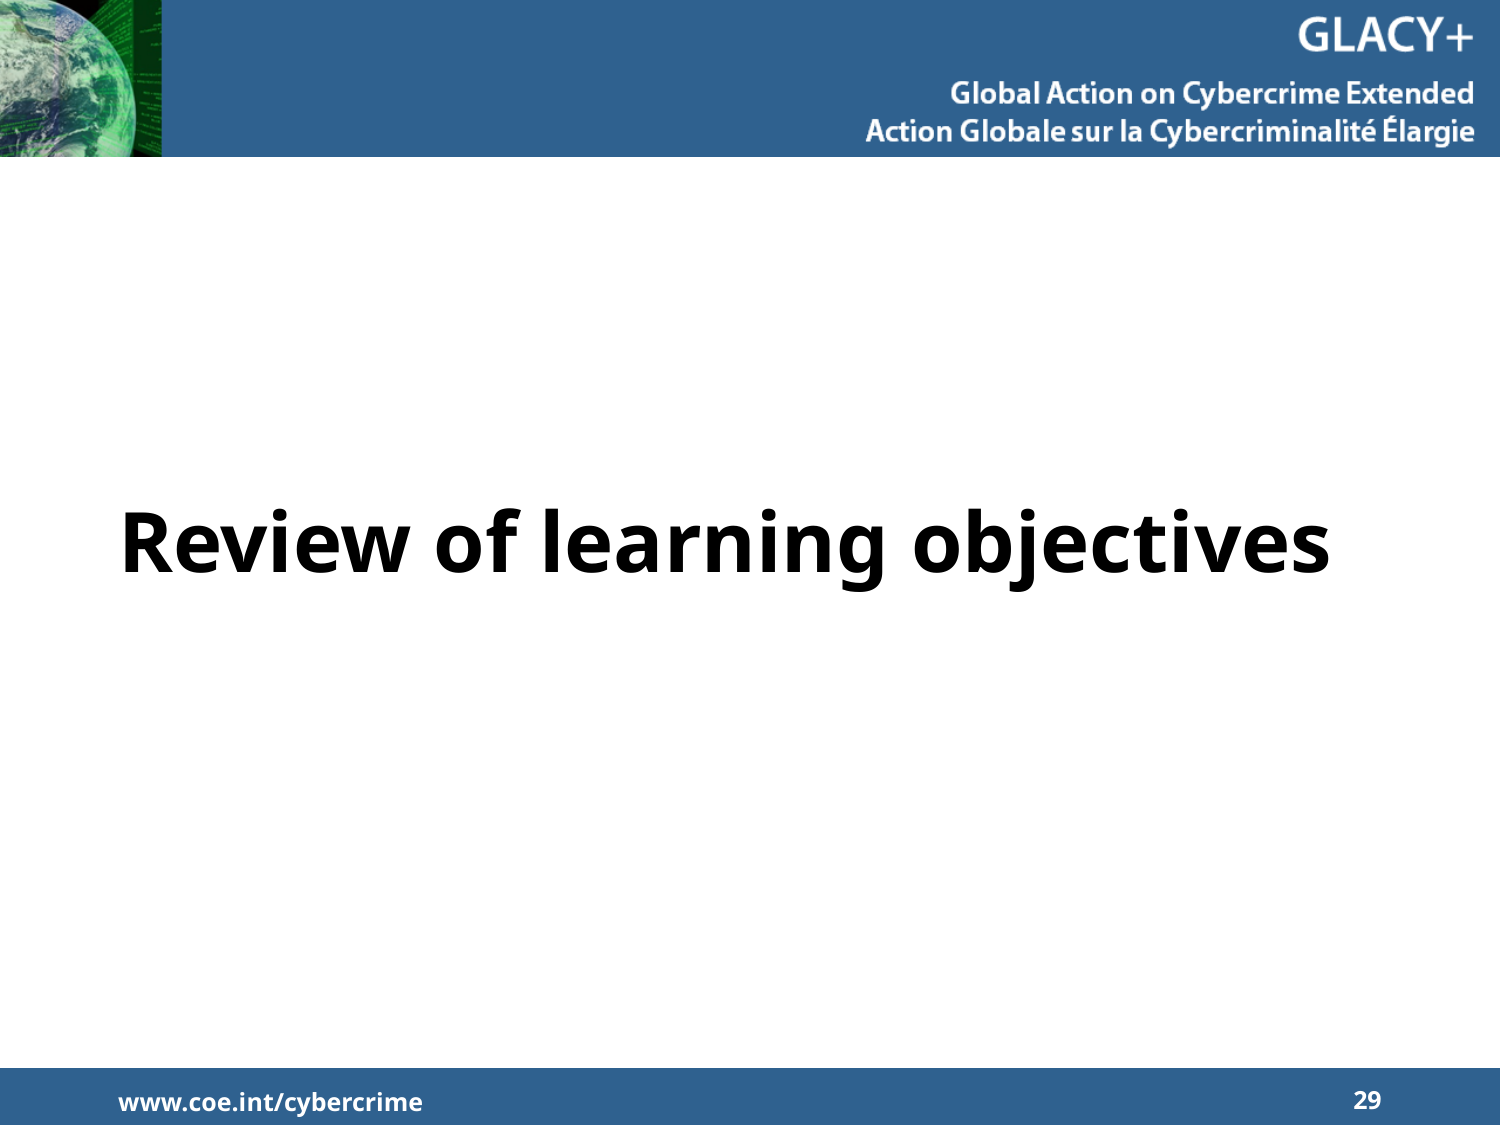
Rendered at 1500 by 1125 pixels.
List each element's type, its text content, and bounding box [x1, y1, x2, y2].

slide_number www.coe.int/cybercrime [103, 1071, 491, 1125]
picture [0, 0, 1500, 157]
title Review of learning objectives [103, 450, 1397, 642]
slide_number 29 [1059, 1071, 1397, 1125]
